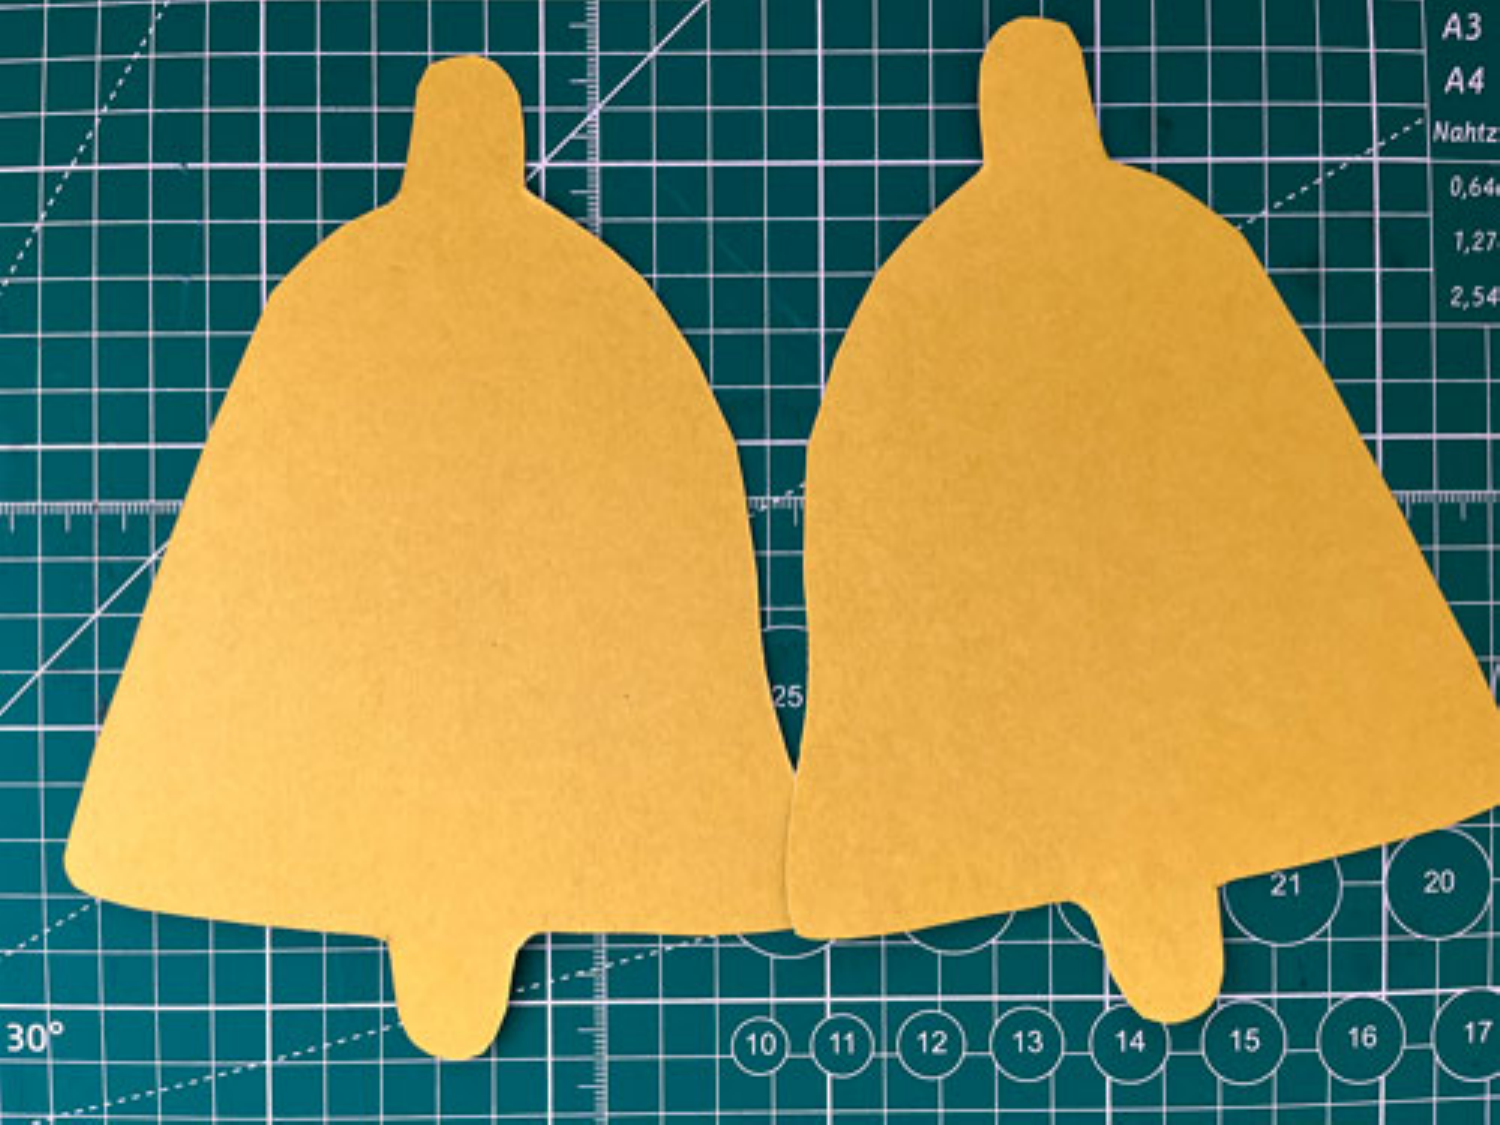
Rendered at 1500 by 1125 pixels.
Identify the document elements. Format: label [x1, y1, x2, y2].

list [0, 0, 1500, 1125]
